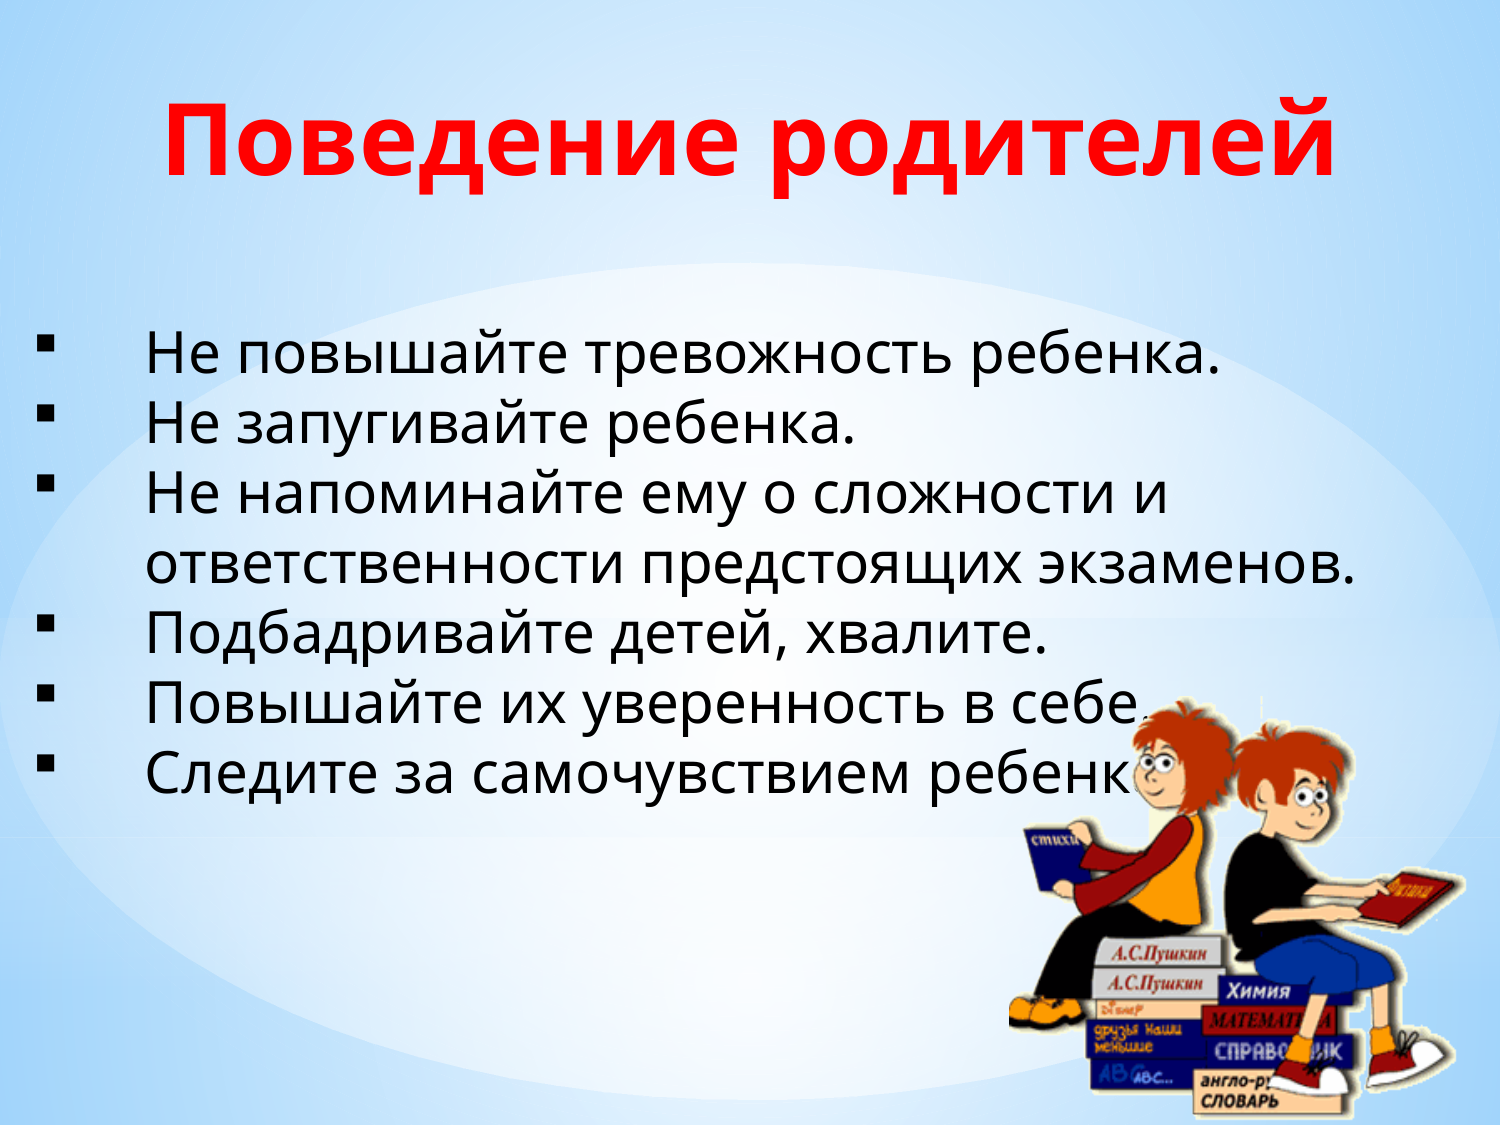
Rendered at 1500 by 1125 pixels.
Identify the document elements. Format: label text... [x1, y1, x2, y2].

text_box Поведение родителей Не повышайте тревожность ребенка. Не запугивайте ребенка. Не напоминайте ему о сложности и ответственности предстоящих экзаменов. Подбадривайте детей, хвалите. Повышайте их уверенность в себе. Следите за самочувствием ребенка. [17, 68, 1483, 813]
picture [1009, 696, 1483, 1122]
